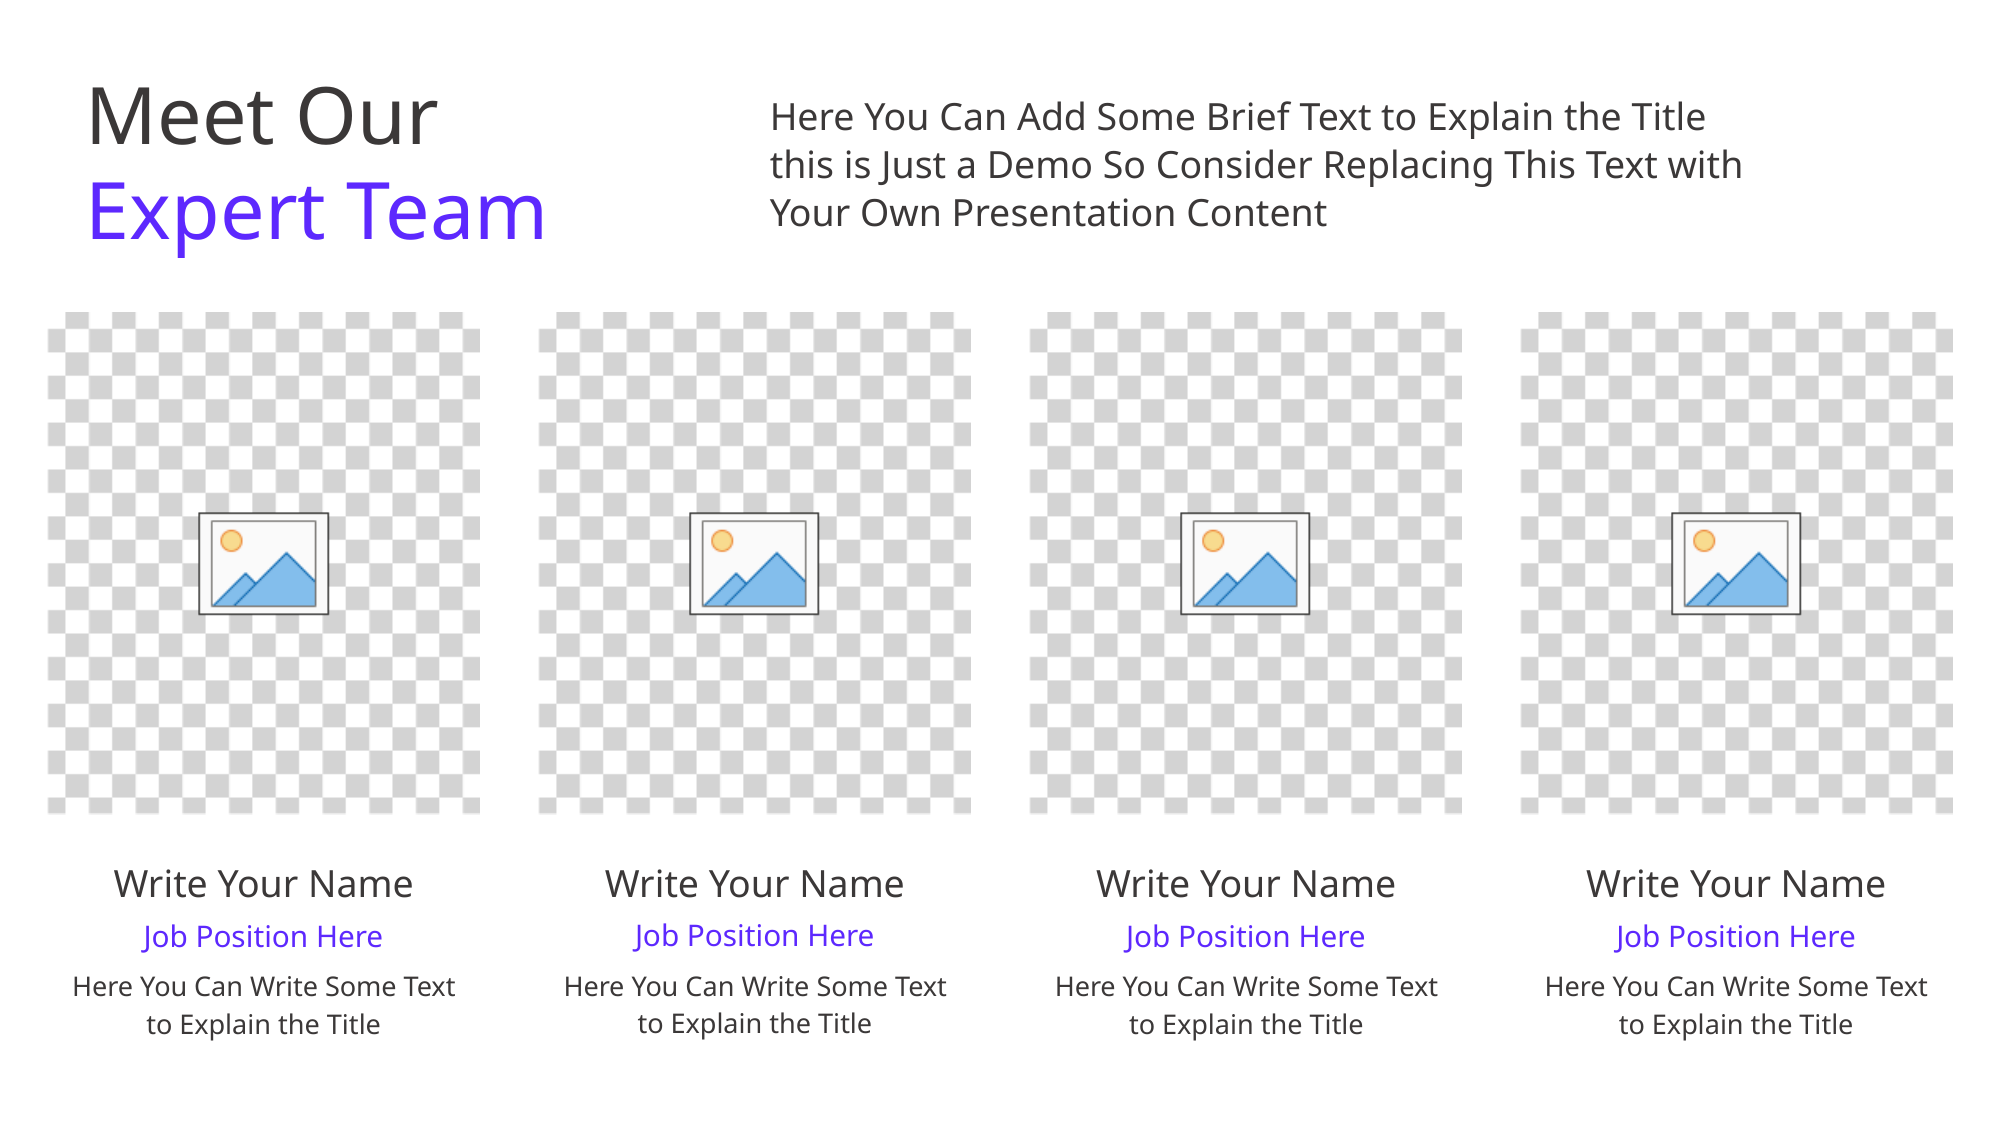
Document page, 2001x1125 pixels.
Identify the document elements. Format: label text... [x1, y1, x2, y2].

text_box Here You Can Write Some Text to Explain the Title [18, 957, 509, 1047]
picture [1520, 312, 1953, 815]
text_box Job Position Here [1111, 909, 1382, 961]
text_box Here You Can Write Some Text to Explain the Title [509, 956, 1001, 1047]
text_box Job Position Here [1601, 909, 1872, 961]
text_box [0, 824, 2000, 1125]
text_box Job Position Here [620, 909, 890, 960]
text_box Write Your Name [1571, 852, 1902, 913]
picture [538, 312, 971, 815]
text_box Job Position Here [128, 909, 399, 961]
text_box Write Your Name [1081, 852, 1412, 913]
text_box Write Your Name [589, 852, 921, 912]
text_box Write Your Name [98, 852, 429, 913]
text_box Here You Can Write Some Text to Explain the Title [1001, 957, 1491, 1047]
picture [1029, 312, 1462, 815]
text_box Meet Our Expert Team [70, 57, 667, 263]
text_box Here You Can Add Some Brief Text to Explain the Title this is Just a Demo So Consider Replacing This Text with Your Own Presentation Content [755, 82, 1900, 241]
text_box Here You Can Write Some Text to Explain the Title [1491, 957, 1982, 1047]
picture [47, 312, 480, 815]
